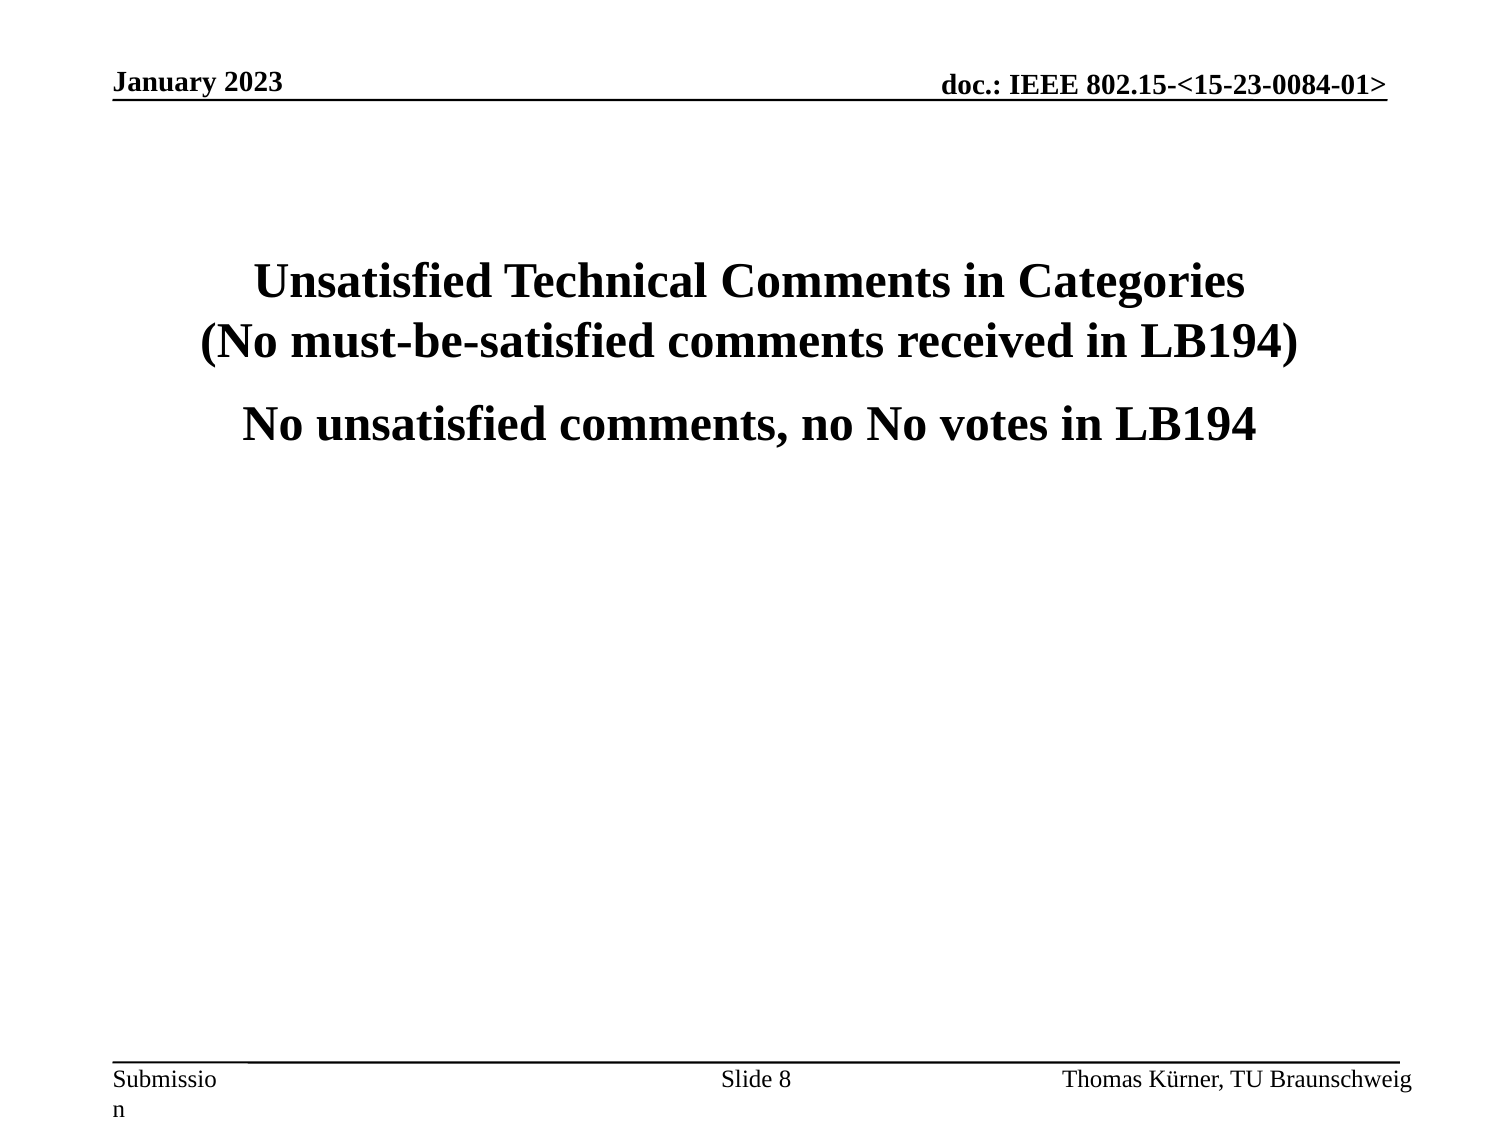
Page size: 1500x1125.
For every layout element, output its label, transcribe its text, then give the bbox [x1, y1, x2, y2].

slide_number Slide 8 [712, 1062, 800, 1093]
footer Thomas Kürner, TU Braunschweig [900, 1062, 1413, 1093]
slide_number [112, 62, 375, 98]
text_box Unsatisfied Technical Comments in Categories (No must-be-satisfied comments received in LB194) No unsatisfied comments, no No votes in LB194 [112, 219, 1387, 478]
